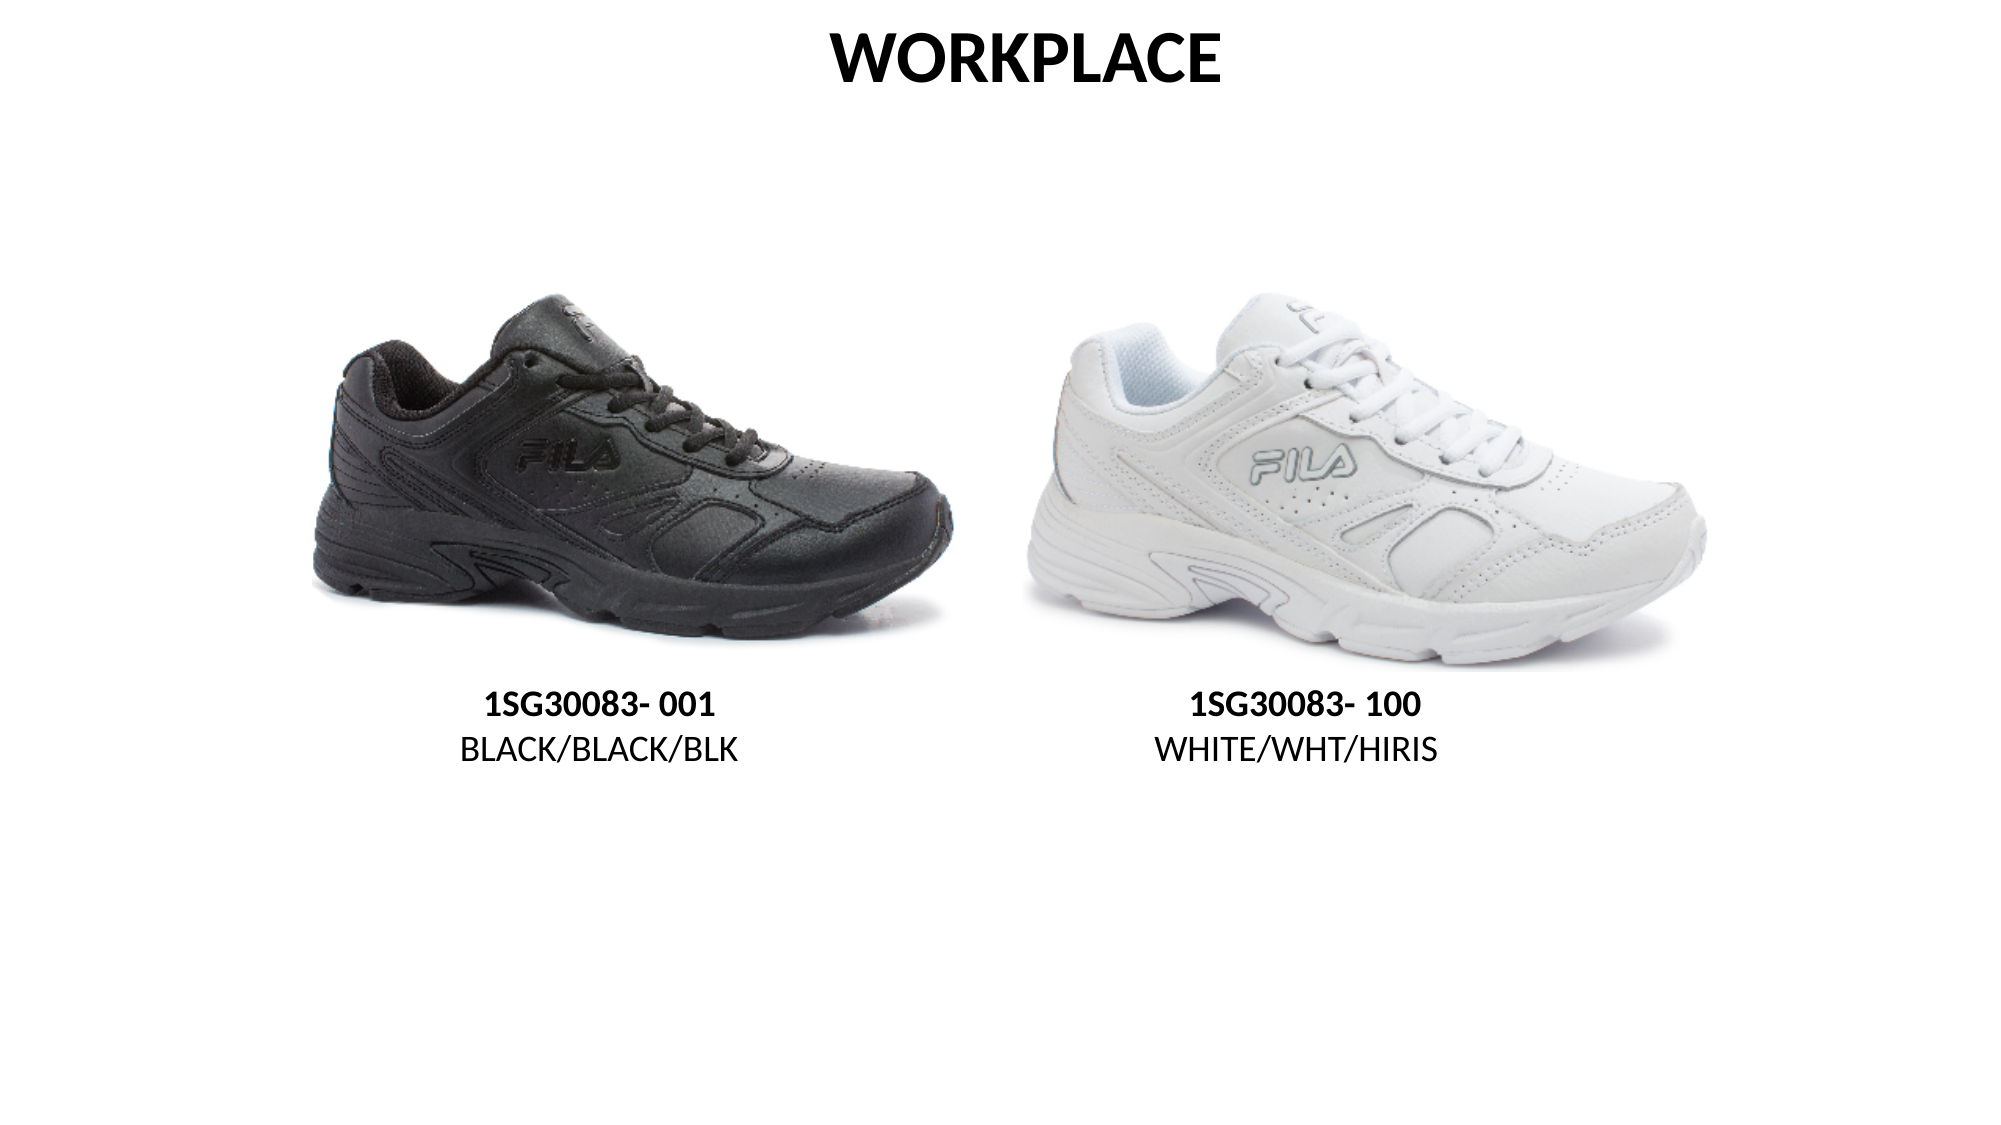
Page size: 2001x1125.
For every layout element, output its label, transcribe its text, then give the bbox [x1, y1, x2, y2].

picture [1022, 287, 1726, 672]
text_box 1SG30083- 100 WHITE/WHT/HIRIS [1139, 672, 1471, 777]
text_box 1SG30083- 001 BLACK/BLACK/BLK [409, 671, 798, 777]
text_box WORKPLACE [814, 0, 1247, 105]
picture [312, 287, 960, 650]
